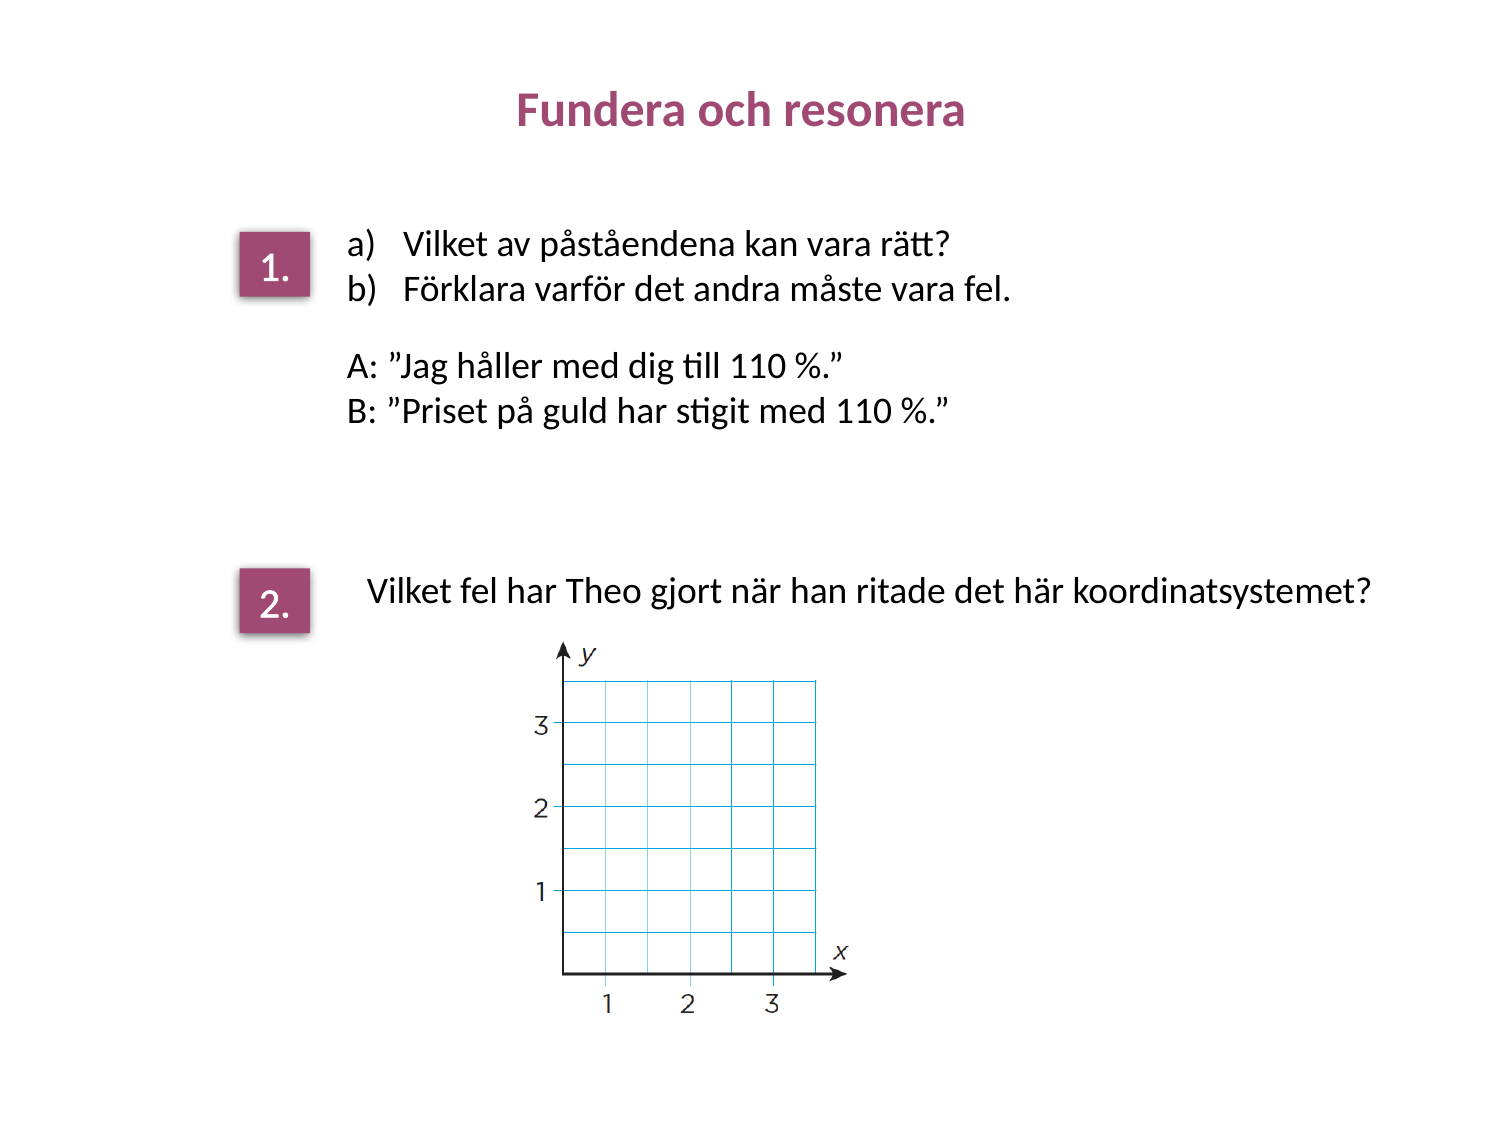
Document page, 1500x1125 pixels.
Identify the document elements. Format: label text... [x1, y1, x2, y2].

text_box 1. [239, 231, 310, 297]
text_box Fundera och resonera [501, 69, 1027, 145]
text_box 2. [239, 568, 310, 634]
text_box Vilket av påståendena kan vara rätt? Förklara varför det andra måste vara fel. [332, 211, 1301, 317]
picture [528, 634, 862, 1021]
text_box Vilket fel har Theo gjort när han ritade det här koordinatsystemet? [352, 558, 1446, 619]
text_box A: ”Jag håller med dig till 110 %.” B: ”Priset på guld har stigit med 110 %.” [332, 334, 1230, 439]
